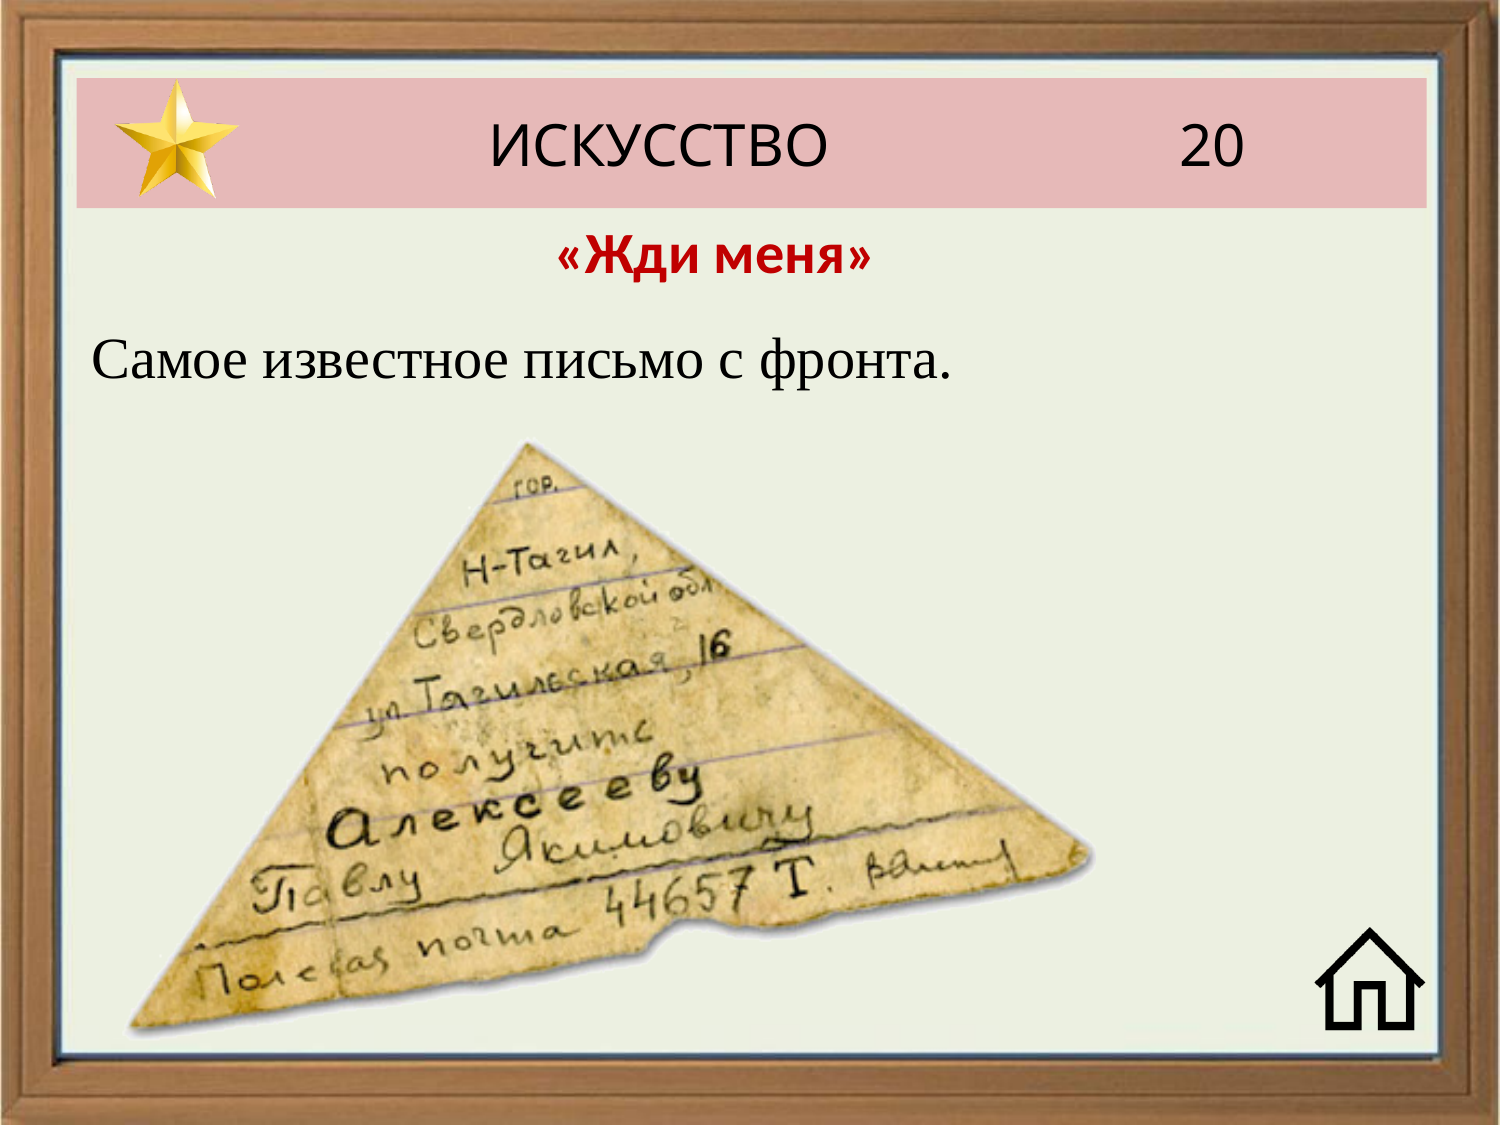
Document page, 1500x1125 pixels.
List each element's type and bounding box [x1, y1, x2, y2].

picture [1304, 916, 1434, 1046]
picture [111, 77, 241, 200]
picture [111, 420, 1097, 1048]
list [0, 0, 1500, 1125]
